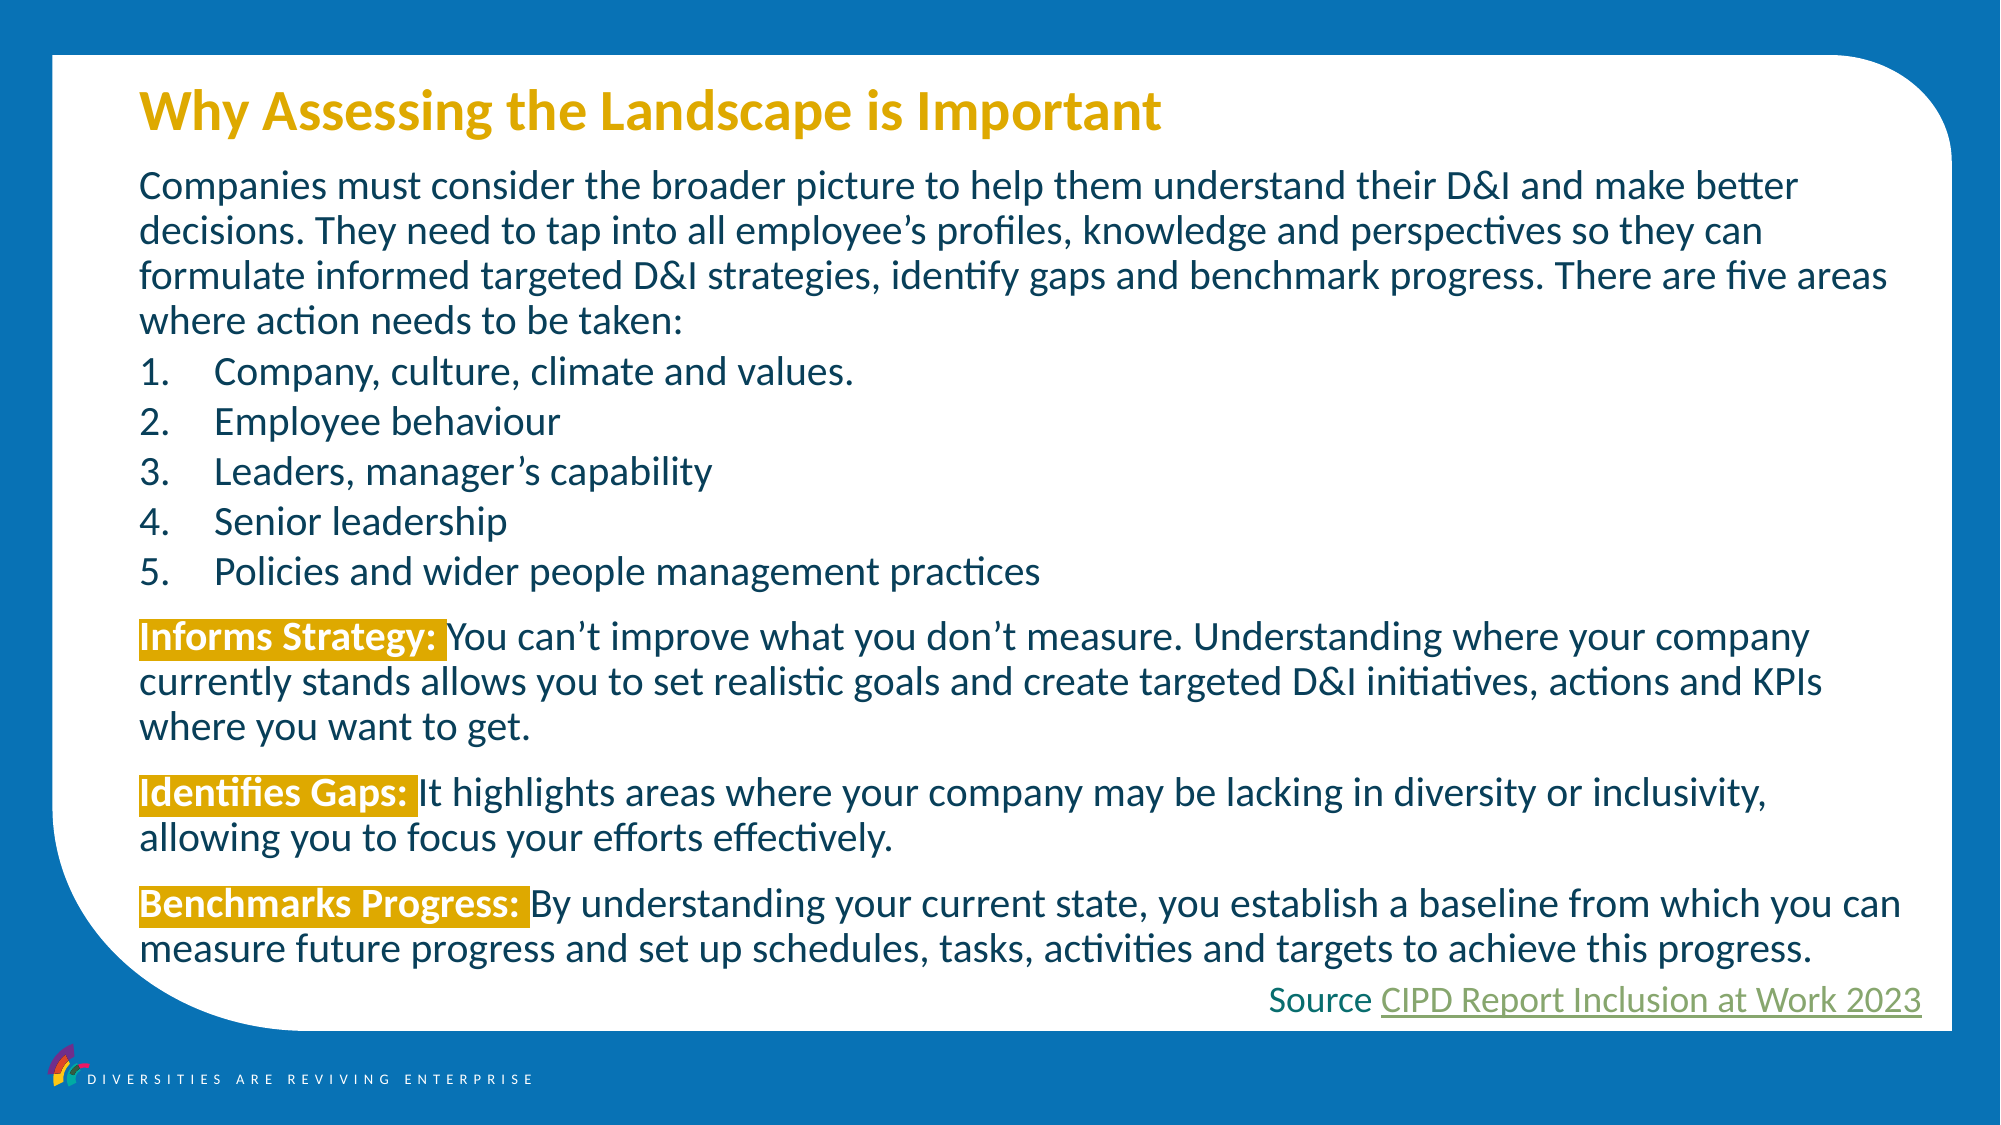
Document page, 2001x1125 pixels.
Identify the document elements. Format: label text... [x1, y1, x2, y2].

text_box Source CIPD Report Inclusion at Work 2023 [1254, 967, 1976, 1028]
text_box Why Assessing the Landscape is Important Companies must consider the broader picture to help them understand their D&I and make better decisions. They need to tap into all employee’s profiles, knowledge and perspectives so they can formulate informed targeted D&I strategies, identify gaps and benchmark progress. There are five areas where action needs to be taken: Company, culture, climate and values. Employee behaviour Leaders, manager’s capability Senior leadership Policies and wider people management practices Informs Strategy: You can’t improve what you don’t measure. Understanding where your company currently stands allows you to set realistic goals and create targeted D&I initiatives, actions and KPIs where you want to get. Identifies Gaps: It highlights areas where your company may be lacking in diversity or inclusivity, allowing you to focus your efforts effectively. Benchmarks Progress: By understanding your current state, you establish a baseline from which you can measure future progress and set up schedules, tasks, activities and targets to achieve this progress. [124, 72, 1919, 269]
